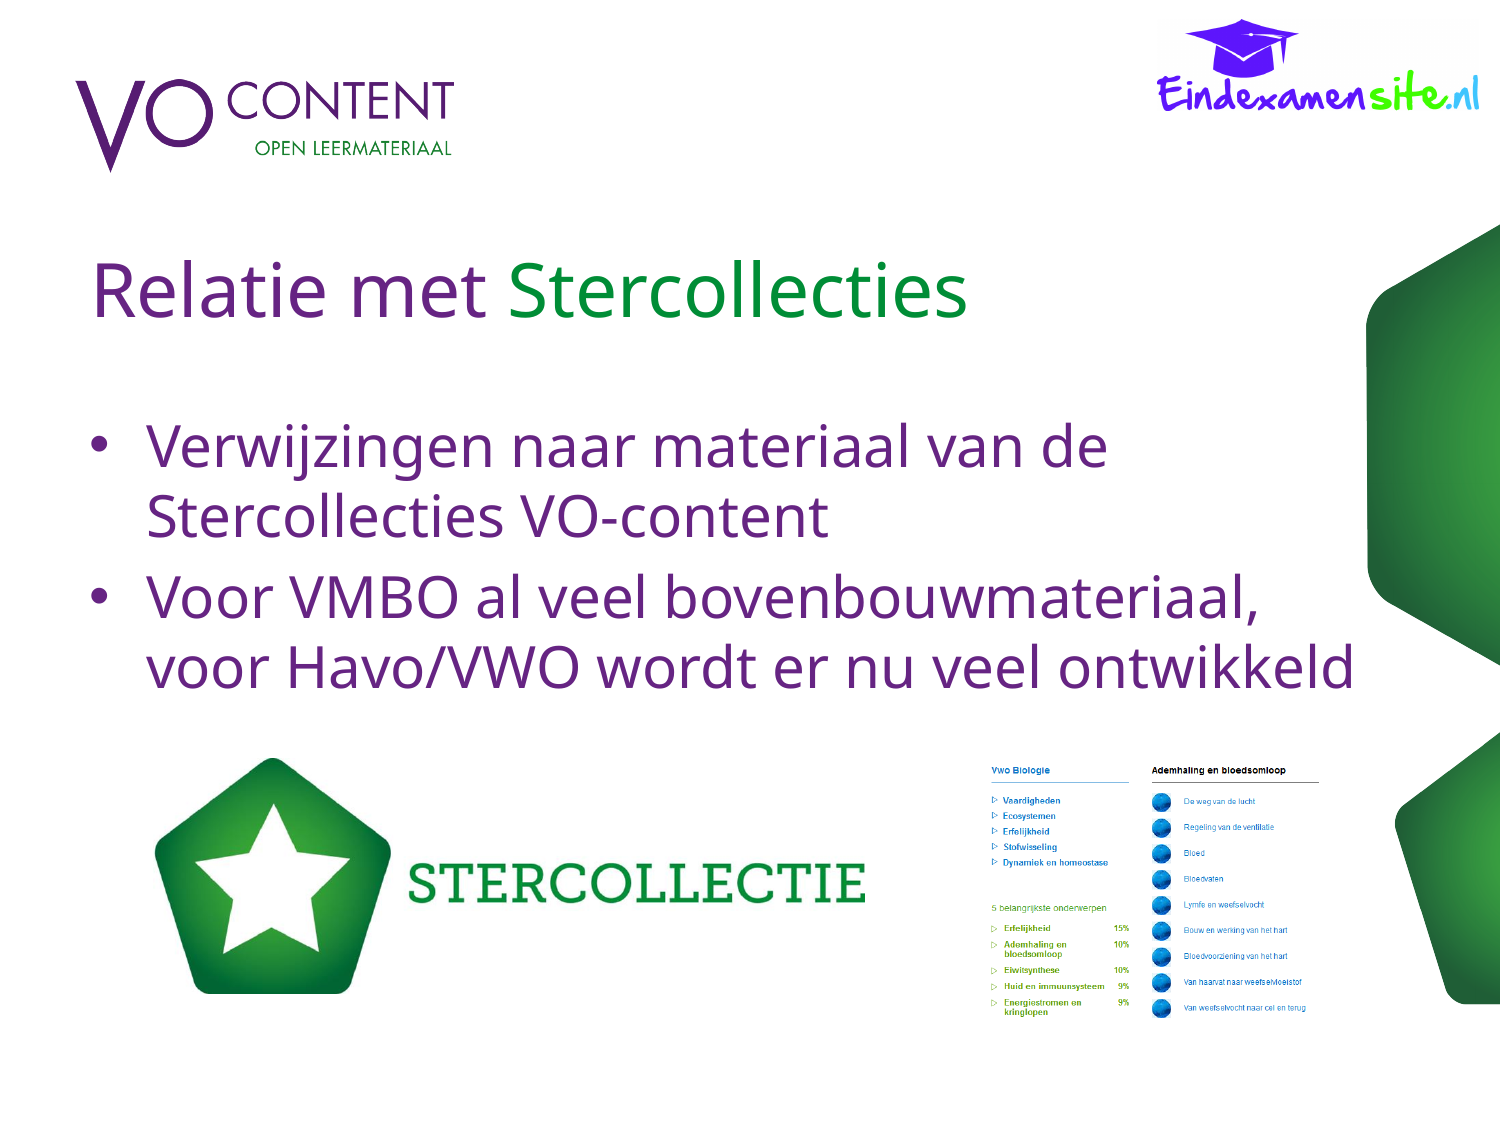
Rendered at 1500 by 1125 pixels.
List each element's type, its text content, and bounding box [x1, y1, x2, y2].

picture [153, 757, 865, 994]
picture [984, 754, 1319, 1025]
picture [75, 79, 454, 173]
picture [1157, 19, 1480, 111]
title Relatie met Stercollecties [75, 177, 1319, 399]
picture [1366, 222, 1500, 1005]
list Verwijzingen naar materiaal van de Stercollecties VO-content Voor VMBO al veel bovenbouwmateriaal, voor Havo/VWO wordt er nu veel ontwikkeld [75, 401, 1386, 905]
